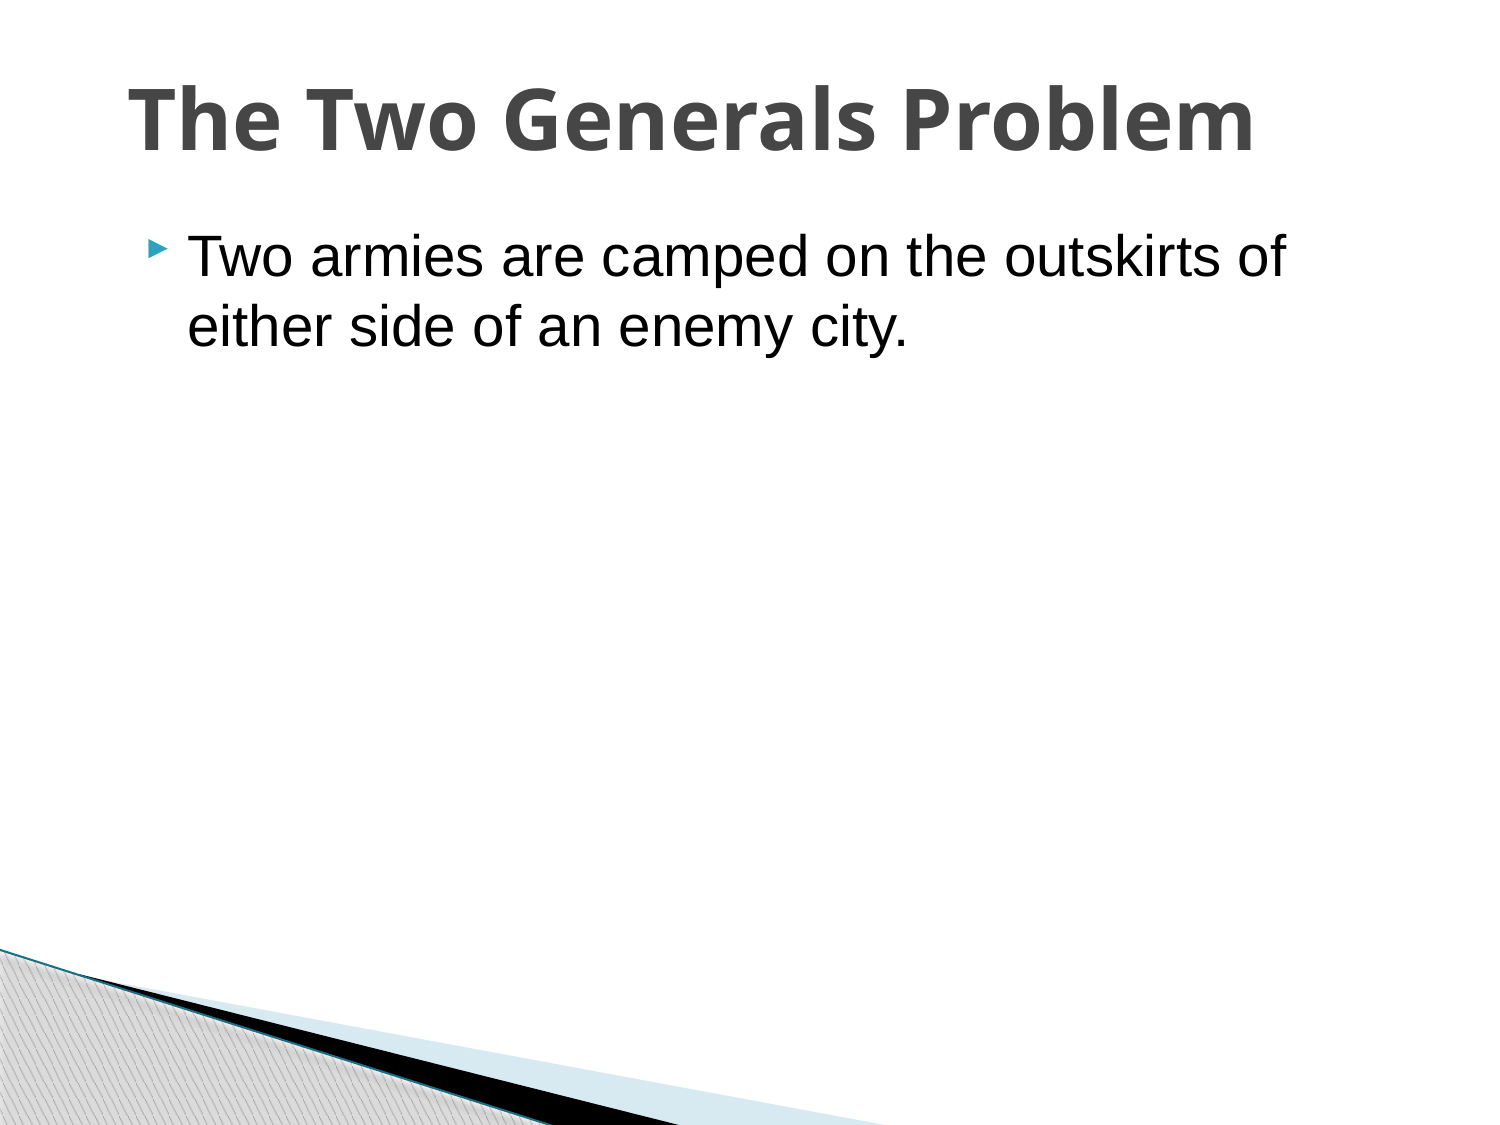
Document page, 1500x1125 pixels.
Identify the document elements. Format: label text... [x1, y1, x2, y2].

title The Two Generals Problem [112, 22, 1388, 210]
list Two armies are camped on the outskirts of either side of an enemy city. [112, 210, 1388, 1027]
